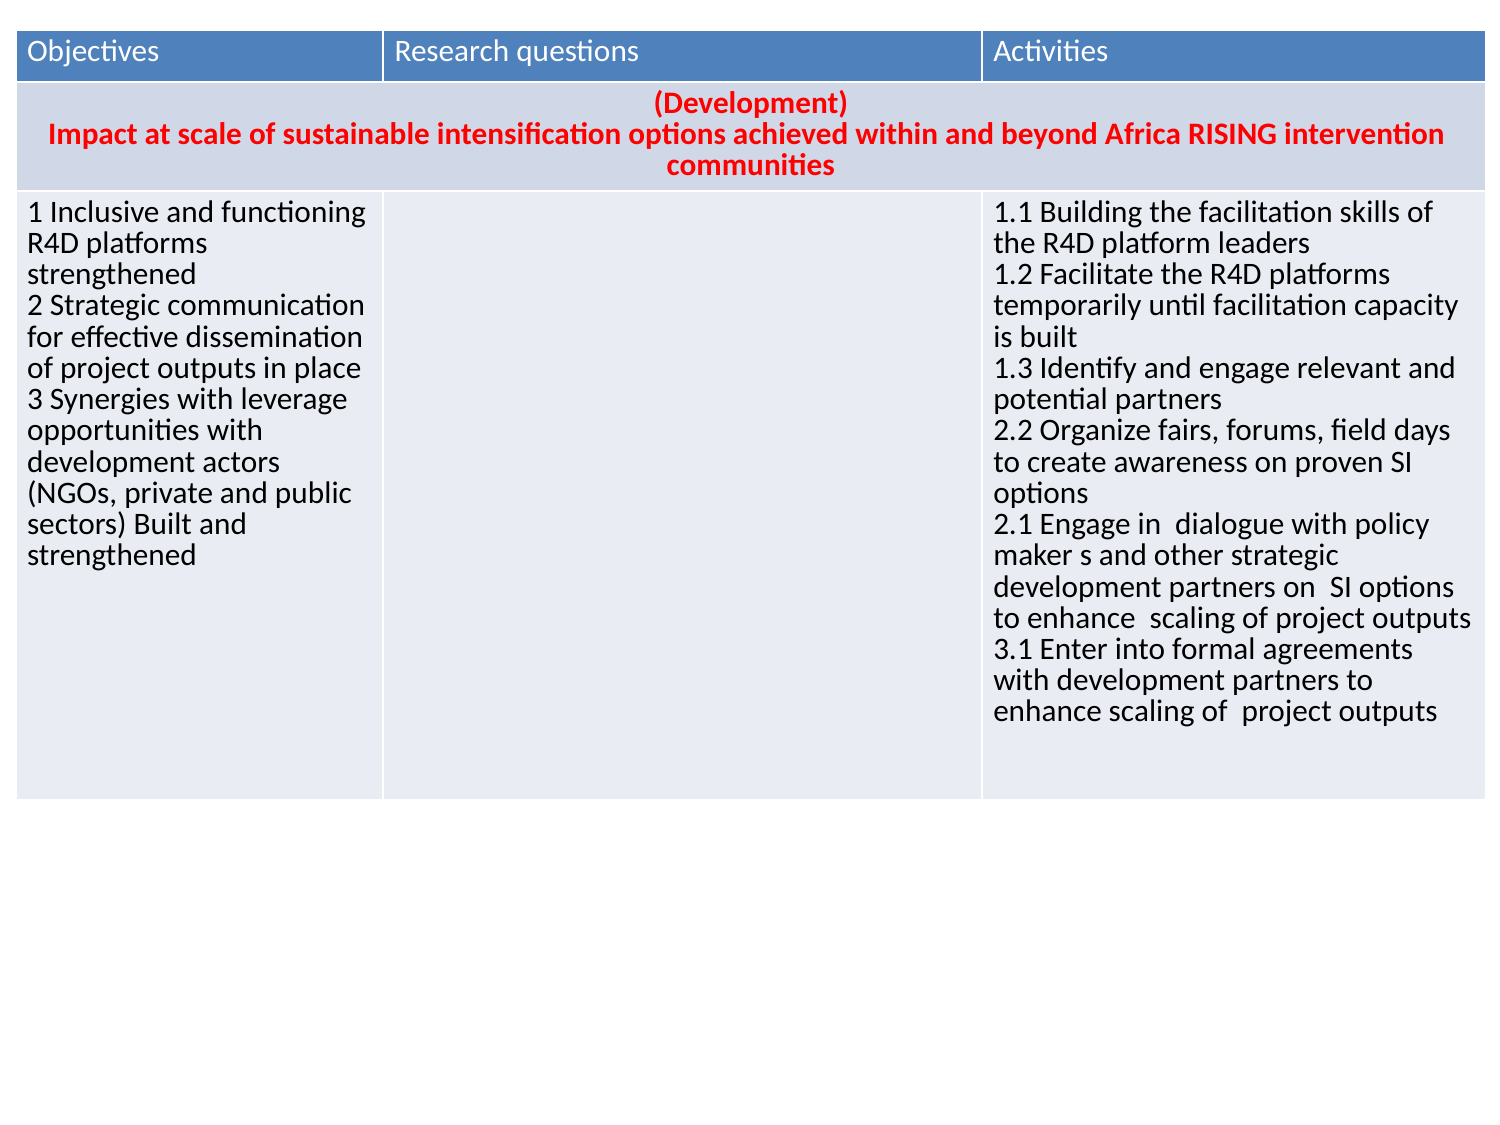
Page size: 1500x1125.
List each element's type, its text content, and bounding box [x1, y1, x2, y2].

table_header Activities [983, 31, 1485, 81]
table_cell (Development) Impact at scale of sustainable intensification options achieved within and beyond Africa RISING intervention communities [17, 83, 1485, 190]
table_header Research questions [384, 31, 981, 81]
table_cell 1 Inclusive and functioning R4D platforms strengthened 2 Strategic communication for effective dissemination of project outputs in place 3 Synergies with leverage opportunities with development actors (NGOs, private and public sectors) Built and strengthened [17, 192, 382, 799]
table_cell [384, 192, 981, 799]
table_header Objectives [17, 31, 382, 81]
table_cell 1.1 Building the facilitation skills of the R4D platform leaders 1.2 Facilitate the R4D platforms temporarily until facilitation capacity is built 1.3 Identify and engage relevant and potential partners 2.2 Organize fairs, forums, field days to create awareness on proven SI options 2.1 Engage in dialogue with policy maker s and other strategic development partners on SI options to enhance scaling of project outputs 3.1 Enter into formal agreements with development partners to enhance scaling of project outputs [983, 192, 1485, 799]
